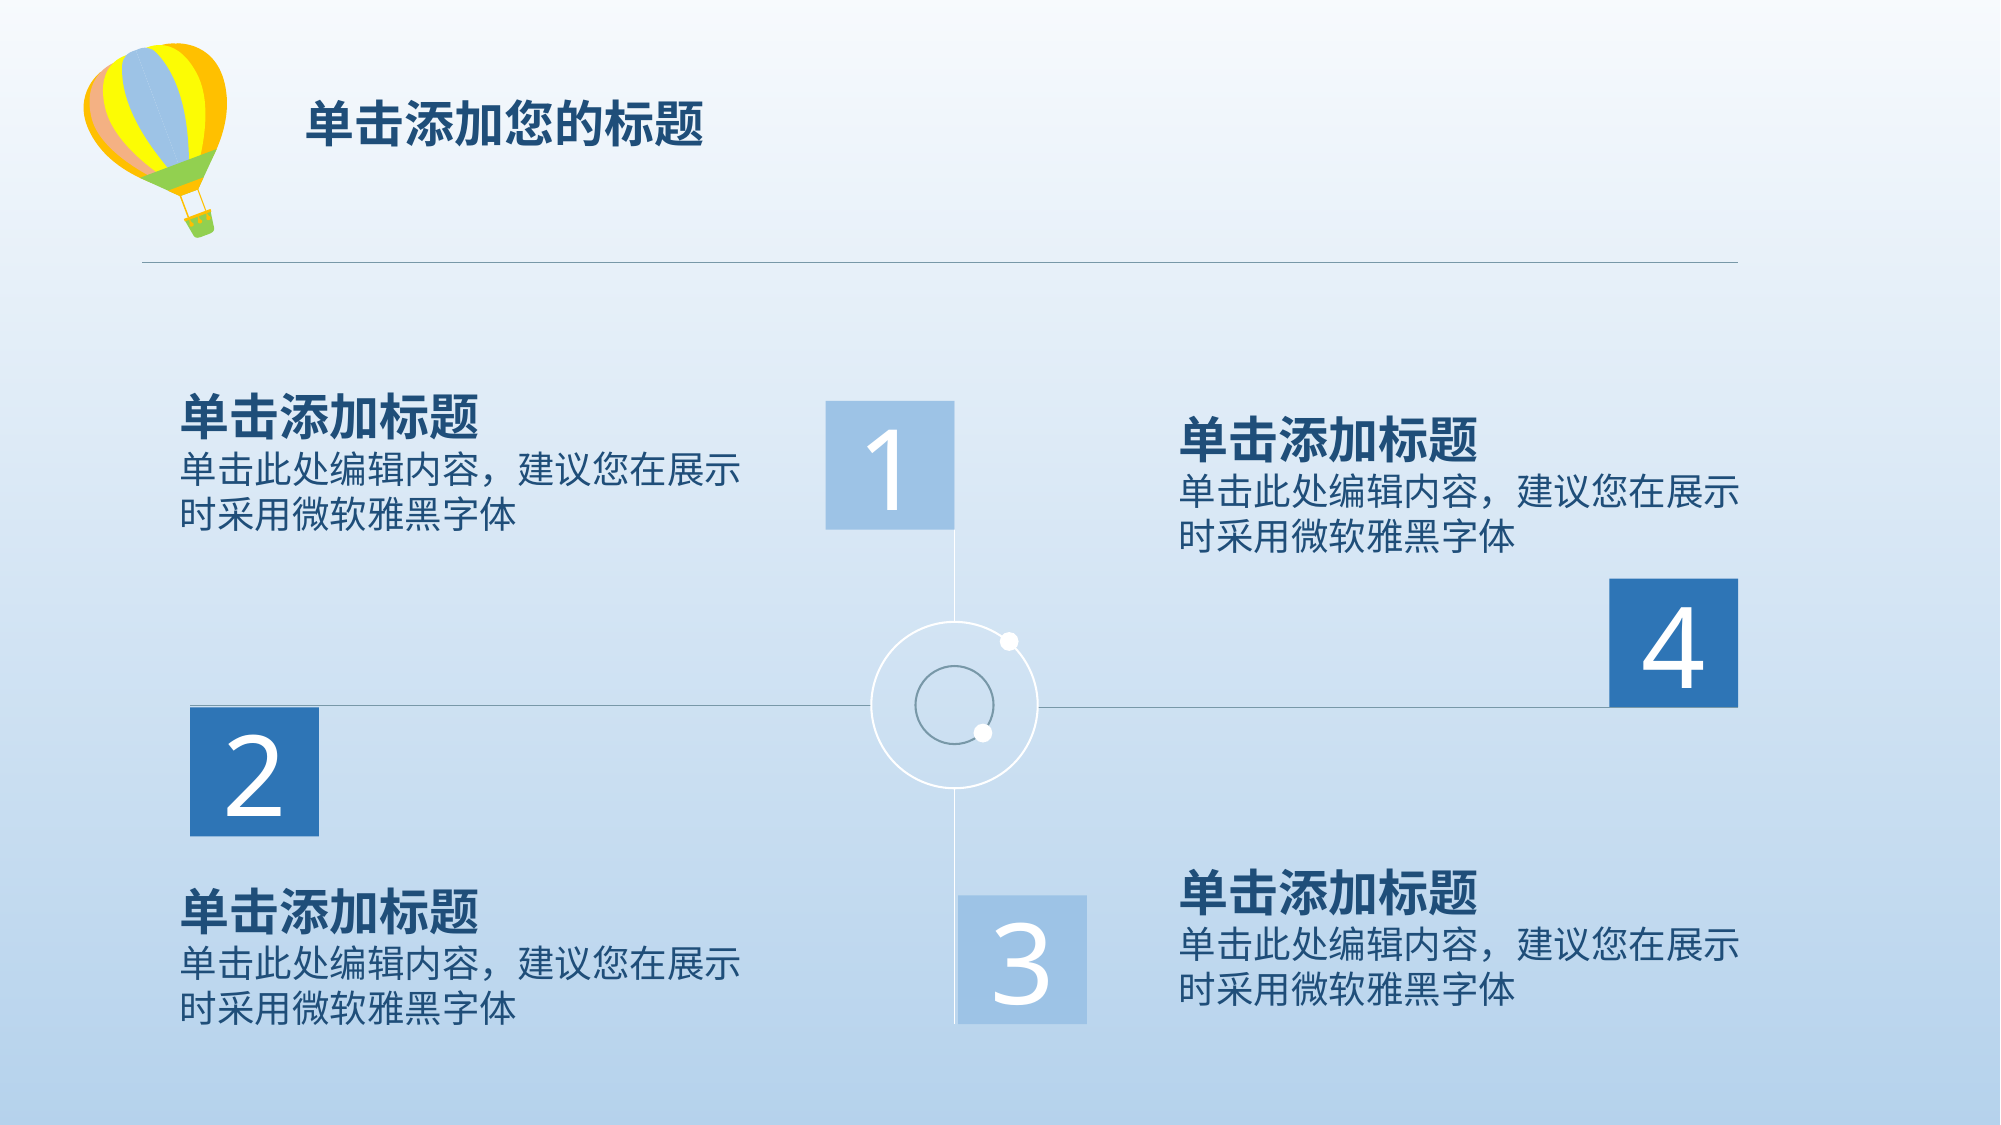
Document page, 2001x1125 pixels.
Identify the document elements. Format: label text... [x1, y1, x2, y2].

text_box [87, 38, 252, 242]
text_box 1 [825, 400, 954, 531]
text_box 3 [957, 894, 1088, 1025]
text_box [914, 664, 995, 746]
text_box [870, 620, 1039, 790]
text_box [999, 632, 1019, 651]
text_box 单击添加您的标题 [290, 84, 720, 160]
text_box 2 [189, 706, 320, 837]
text_box 单击添加标题 单击此处编辑内容，建议您在展示时采用微软雅黑字体 [1163, 400, 1760, 611]
text_box 单击添加标题 单击此处编辑内容，建议您在展示时采用微软雅黑字体 [164, 378, 762, 588]
text_box [973, 723, 993, 743]
text_box 单击添加标题 单击此处编辑内容，建议您在展示时采用微软雅黑字体 [164, 872, 761, 1083]
text_box 4 [1608, 611, 1739, 707]
text_box 单击添加标题 单击此处编辑内容，建议您在展示时采用微软雅黑字体 [1163, 853, 1760, 1064]
